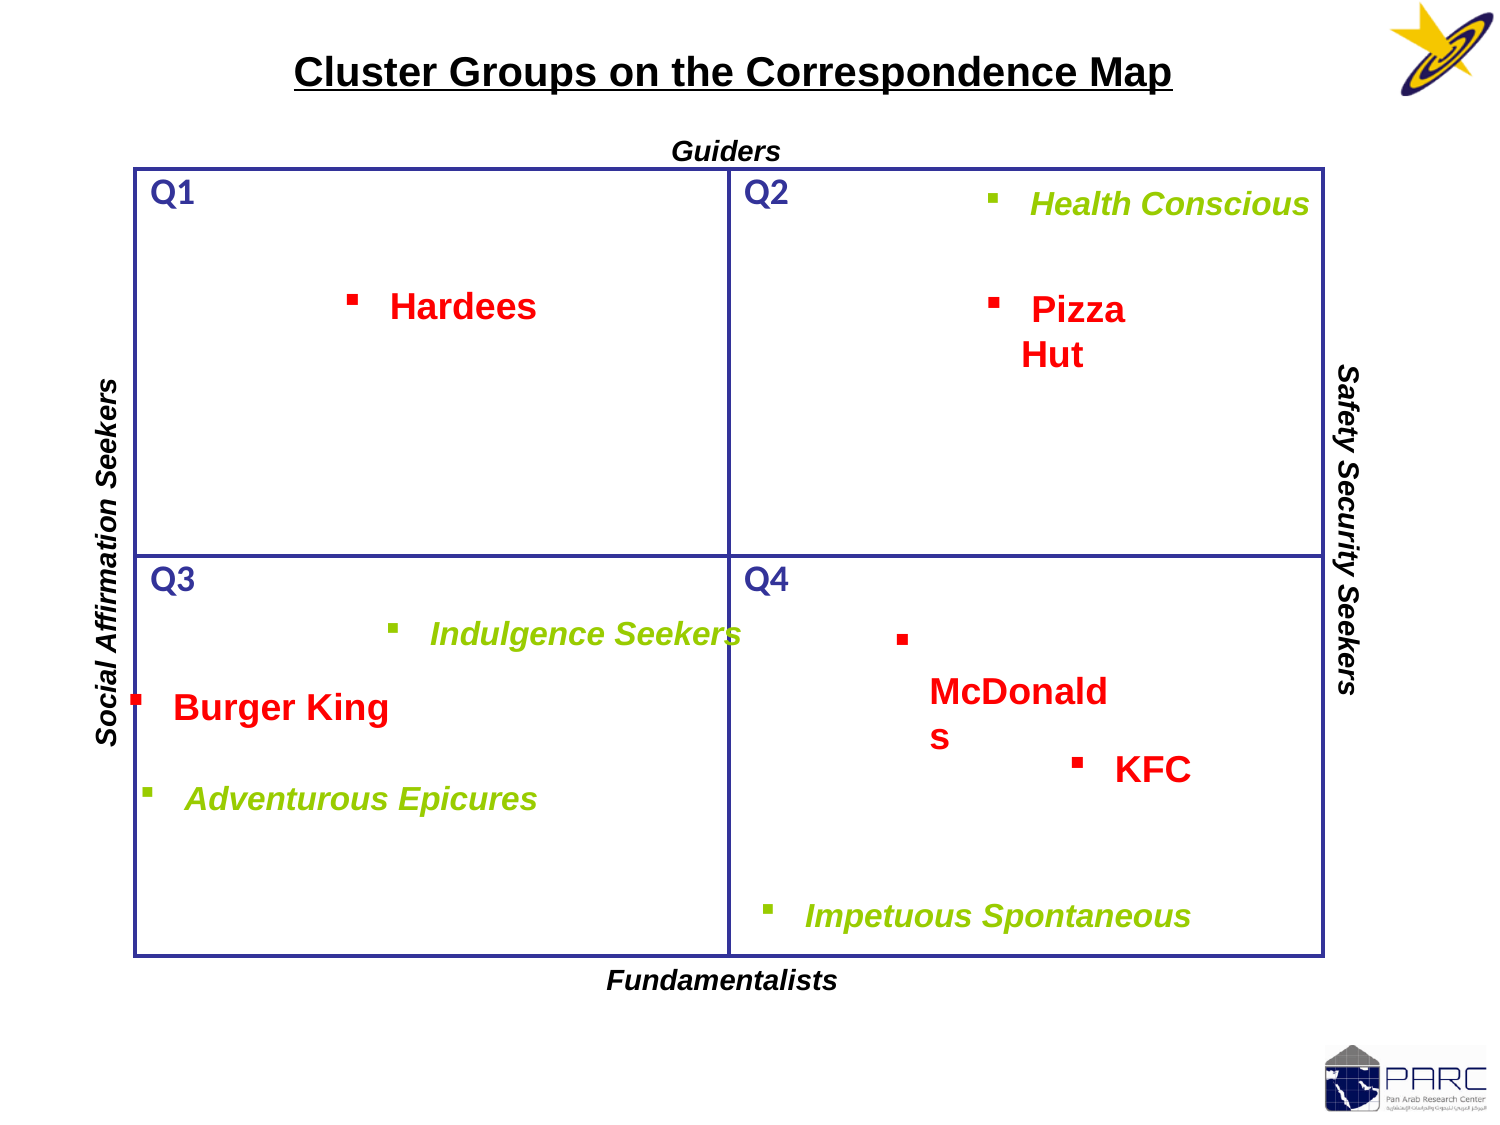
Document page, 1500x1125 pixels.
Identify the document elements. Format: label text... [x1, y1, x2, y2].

text_box KFC [1054, 737, 1292, 798]
text_box Cluster Groups on the Correspondence Map [228, 37, 1238, 103]
table_cell Q3 [137, 558, 727, 954]
table_header Q2 [731, 171, 1321, 554]
text_box Fundamentalists [591, 954, 959, 1004]
text_box Adventurous Epicures [124, 769, 592, 825]
text_box McDonalds [879, 614, 1142, 765]
text_box Guiders [656, 124, 894, 175]
picture [1320, 1045, 1494, 1118]
text_box Pizza Hut [970, 277, 1209, 382]
text_box Burger King [112, 675, 505, 735]
text_box Safety Security Seekers [1325, 350, 1375, 850]
text_box Hardees [329, 274, 567, 335]
text_box Health Conscious [970, 174, 1438, 230]
text_box Indulgence Seekers [370, 605, 838, 660]
table_header Q1 [137, 171, 727, 554]
picture [1385, 0, 1498, 100]
text_box Social Affirmation Seekers [79, 275, 130, 850]
table_cell Q4 [731, 558, 1321, 954]
text_box Impetuous Spontaneous [745, 886, 1213, 942]
